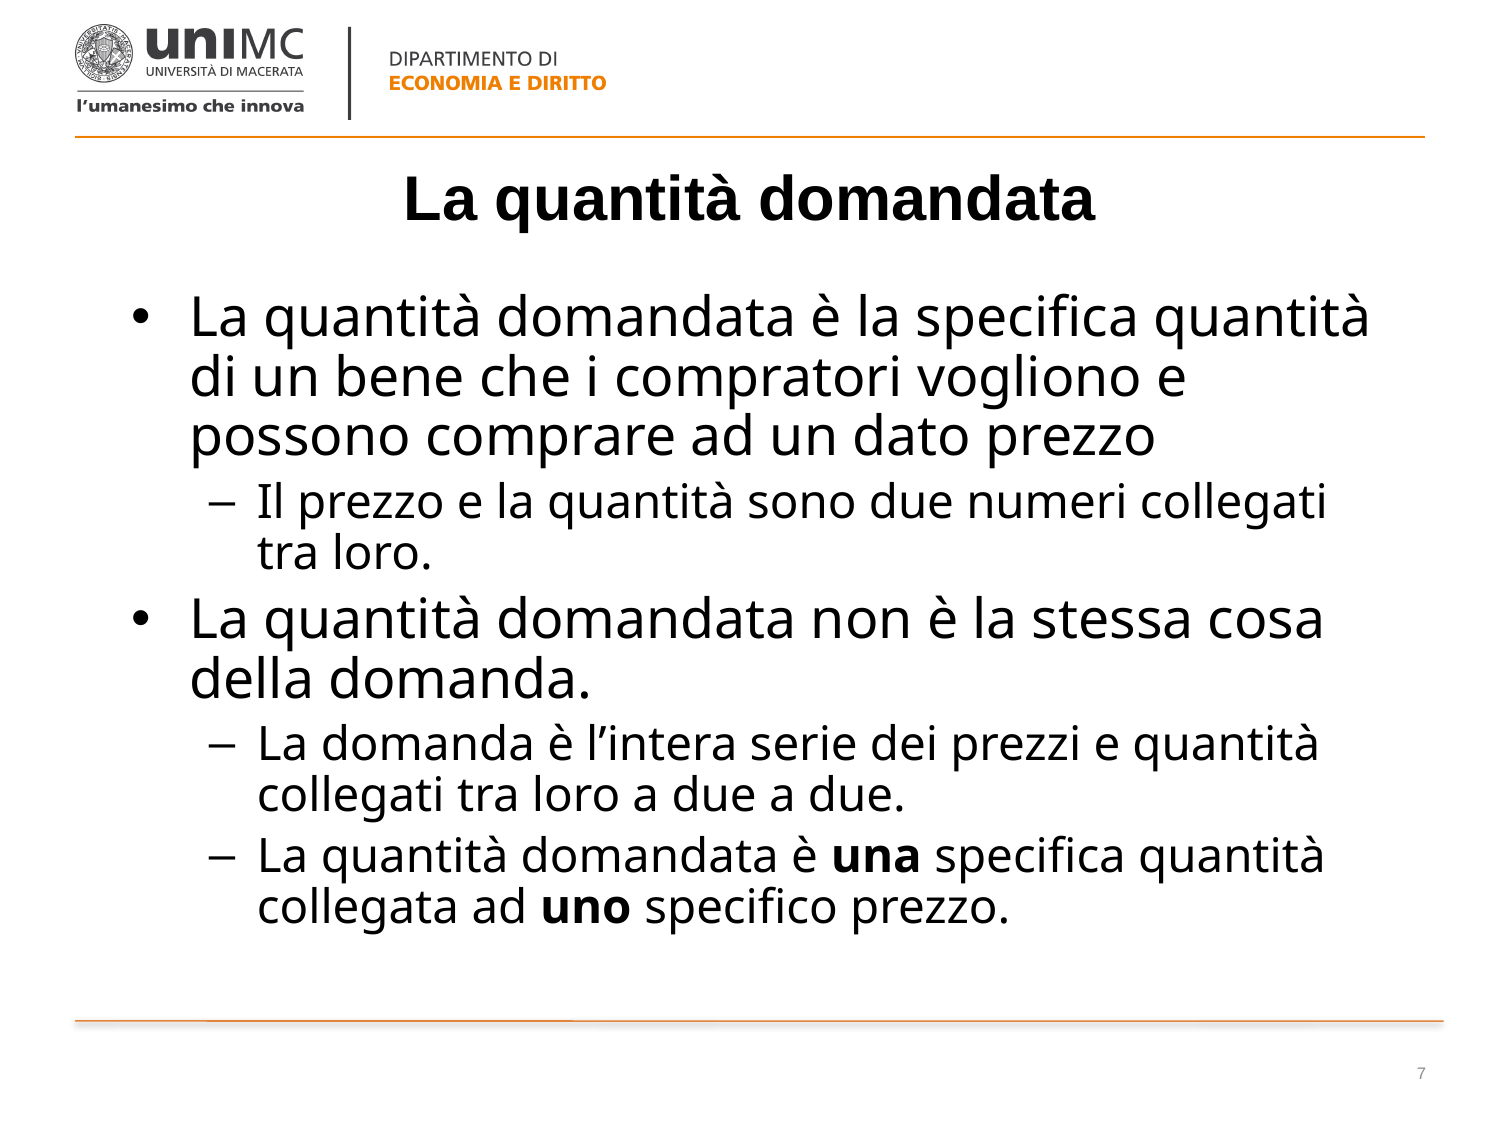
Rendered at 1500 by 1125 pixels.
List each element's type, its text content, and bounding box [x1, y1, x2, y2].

picture [75, 24, 1425, 138]
list La quantità domandata è la specifica quantità di un bene che i compratori vogliono e possono comprare ad un dato prezzo Il prezzo e la quantità sono due numeri collegati tra loro. La quantità domandata non è la stessa cosa della domanda. La domanda è l’intera serie dei prezzi e quantità collegati tra loro a due a due. La quantità domandata è una specifica quantità collegata ad uno specifico prezzo. [116, 281, 1392, 957]
title La quantità domandata [75, 149, 1425, 241]
slide_number 7 [1091, 1042, 1442, 1103]
